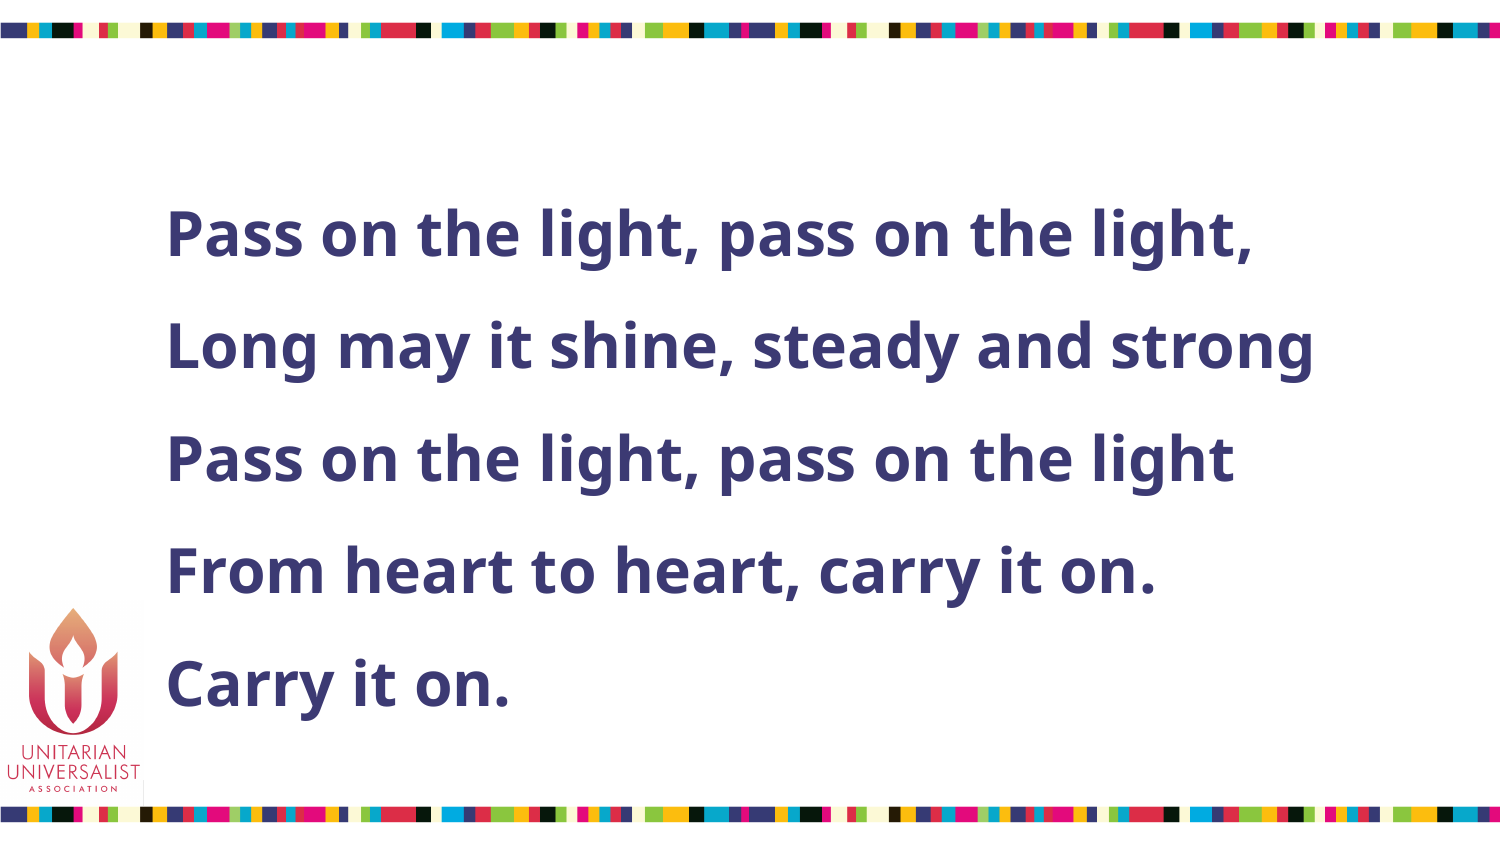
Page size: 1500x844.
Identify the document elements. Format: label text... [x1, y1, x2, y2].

picture [0, 600, 1500, 824]
text_box Pass on the light, pass on the light, Long may it shine, steady and strong Pass on the light, pass on the light From heart to heart, carry it on. Carry it on. [150, 141, 1469, 734]
picture [0, 22, 1500, 40]
